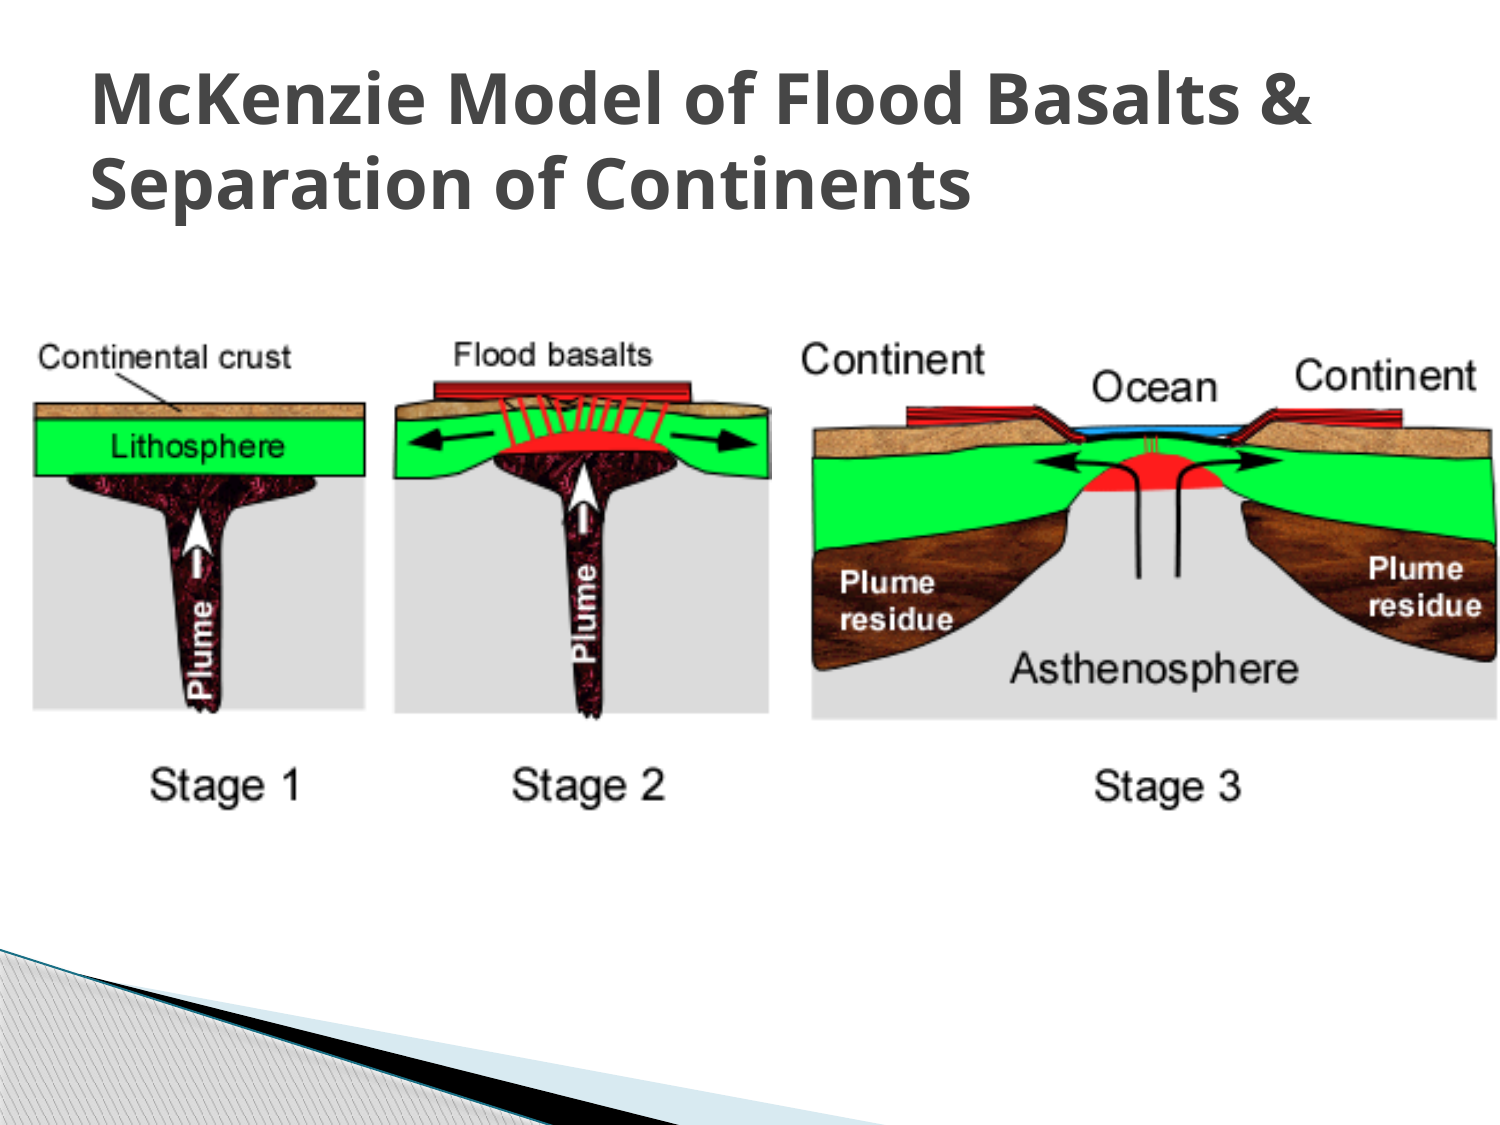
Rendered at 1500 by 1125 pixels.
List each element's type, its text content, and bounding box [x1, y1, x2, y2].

picture [796, 332, 1500, 814]
title McKenzie Model of Flood Basalts & Separation of Continents [75, 45, 1425, 233]
picture [30, 332, 772, 814]
